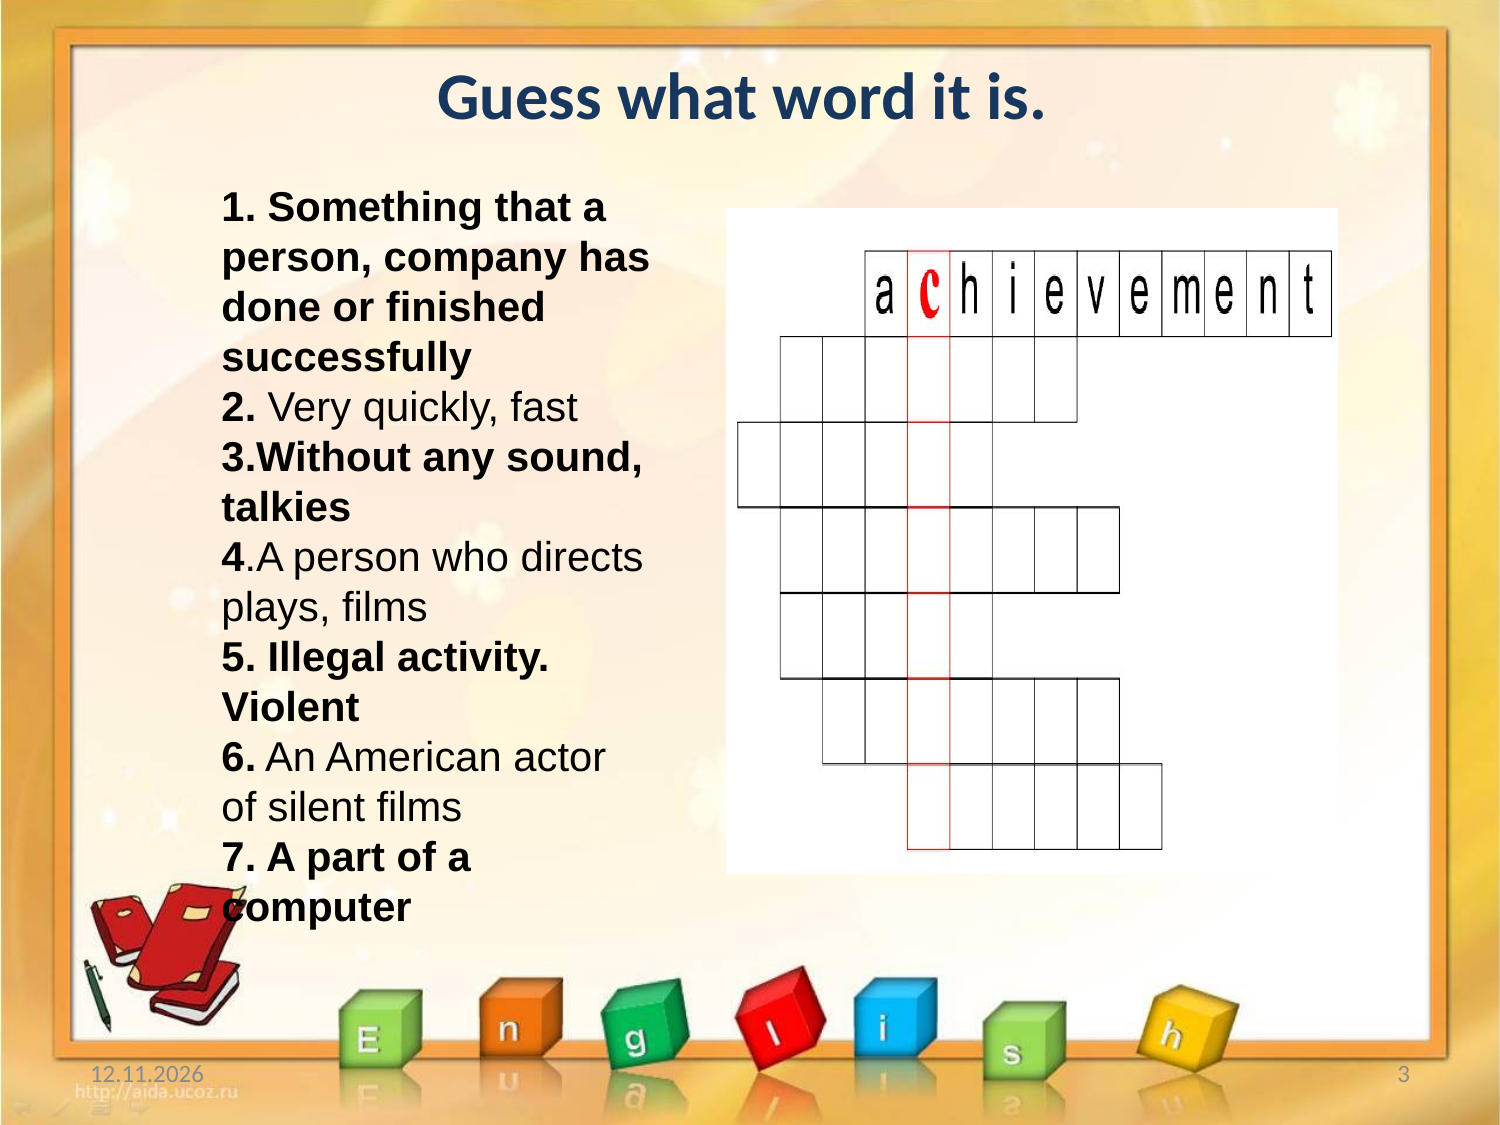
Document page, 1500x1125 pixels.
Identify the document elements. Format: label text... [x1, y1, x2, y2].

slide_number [75, 1042, 425, 1103]
text_box 1. Something that a person, company has done or finished successfully 2. Very quickly, fast 3.Without any sound, talkies 4.A person who directs plays, films 5. Illegal activity. Violent 6. An American actor of silent films 7. A part of a computer [206, 172, 668, 968]
list Guess what word it is. [74, 44, 1426, 1006]
slide_number 3 [1074, 1042, 1425, 1103]
picture [0, 0, 1500, 1125]
